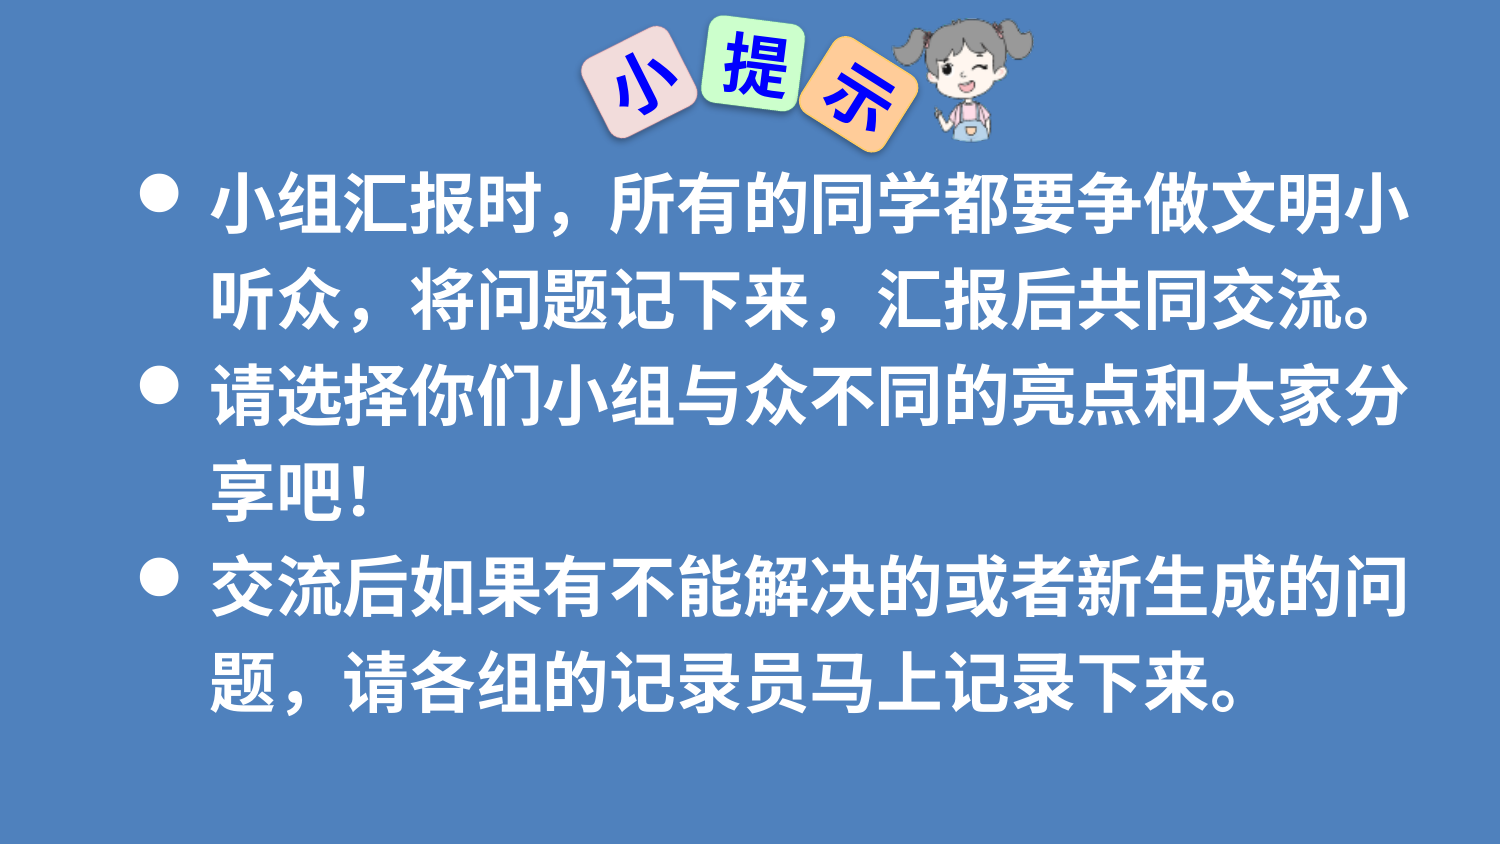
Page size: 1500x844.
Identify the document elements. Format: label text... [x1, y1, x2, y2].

text_box 小组汇报时，所有的同学都要争做文明小听众，将问题记下来，汇报后共同交流。 请选择你们小组与众不同的亮点和大家分享吧！ 交流后如果有不能解决的或者新生成的问题，请各组的记录员马上记录下来。 [119, 138, 1432, 729]
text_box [590, 11, 1040, 144]
